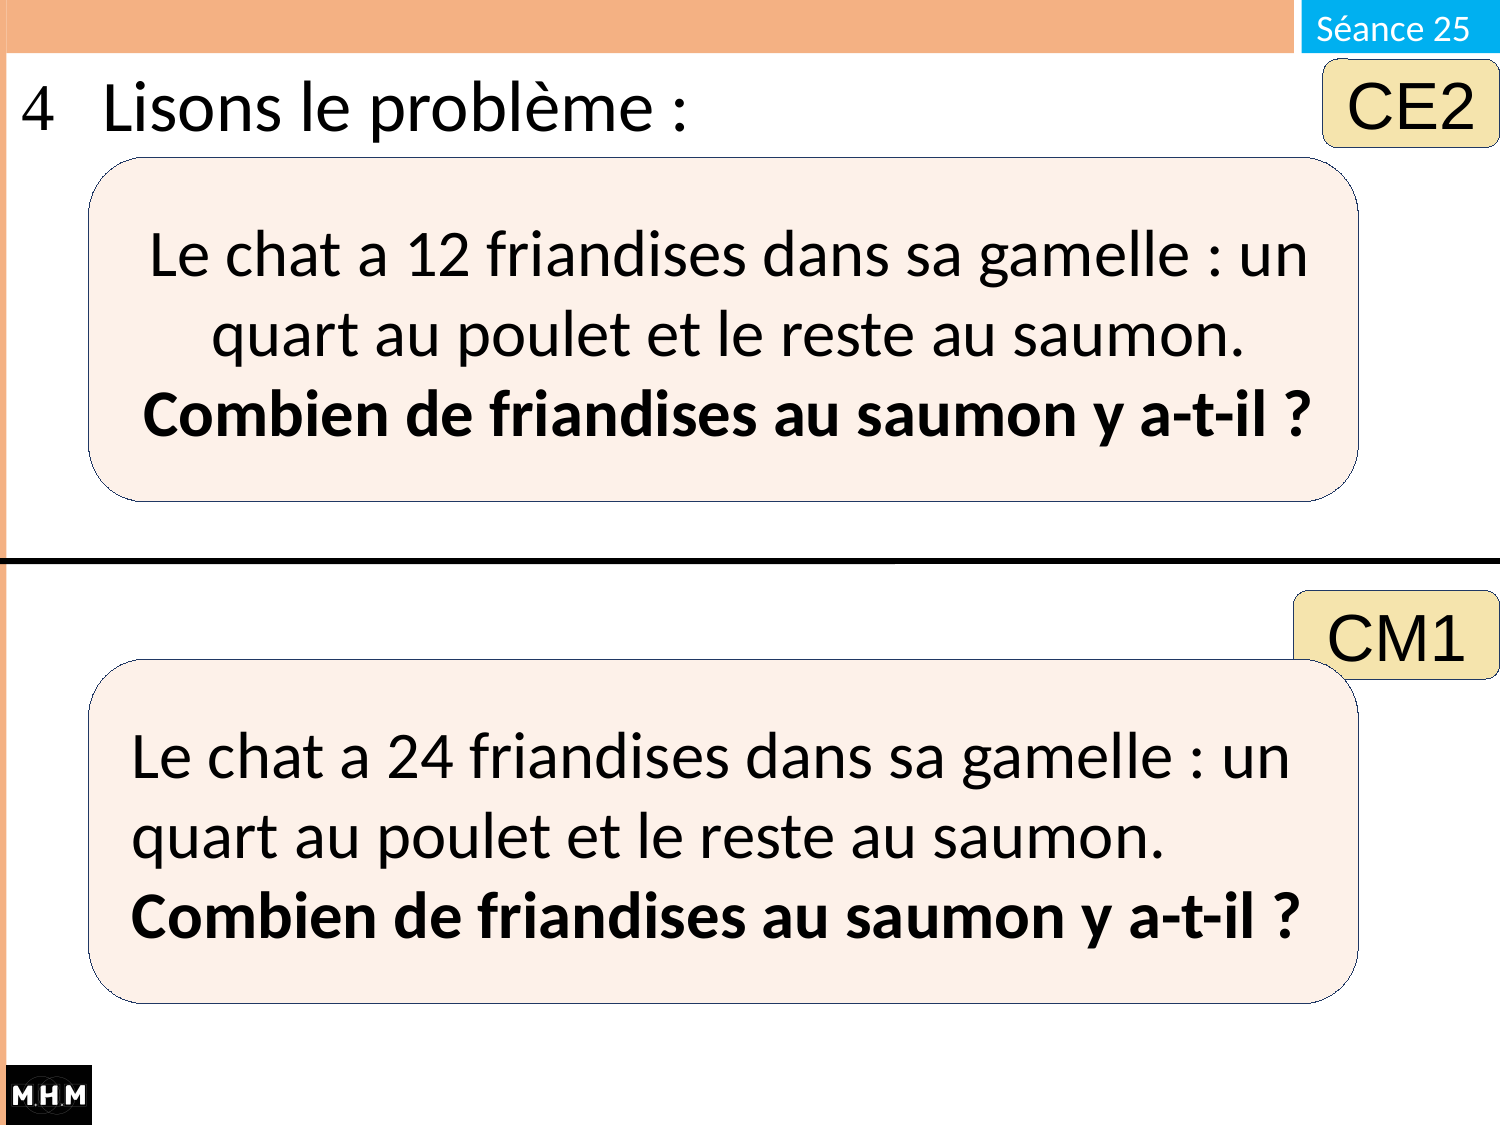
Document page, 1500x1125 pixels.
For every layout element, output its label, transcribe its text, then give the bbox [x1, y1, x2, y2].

text_box Le chat a 24 friandises dans sa gamelle : un quart au poulet et le reste au saumon. Combien de friandises au saumon y a-t-il ? [88, 659, 1359, 1004]
text_box CE2 [1322, 58, 1500, 148]
text_box Le chat a 12 friandises dans sa gamelle : un quart au poulet et le reste au saumon. Combien de friandises au saumon y a-t-il ? [88, 157, 1359, 502]
title Lisons le problème : [87, 32, 1382, 157]
text_box CM1 [1293, 590, 1500, 680]
picture [6, 1065, 92, 1125]
